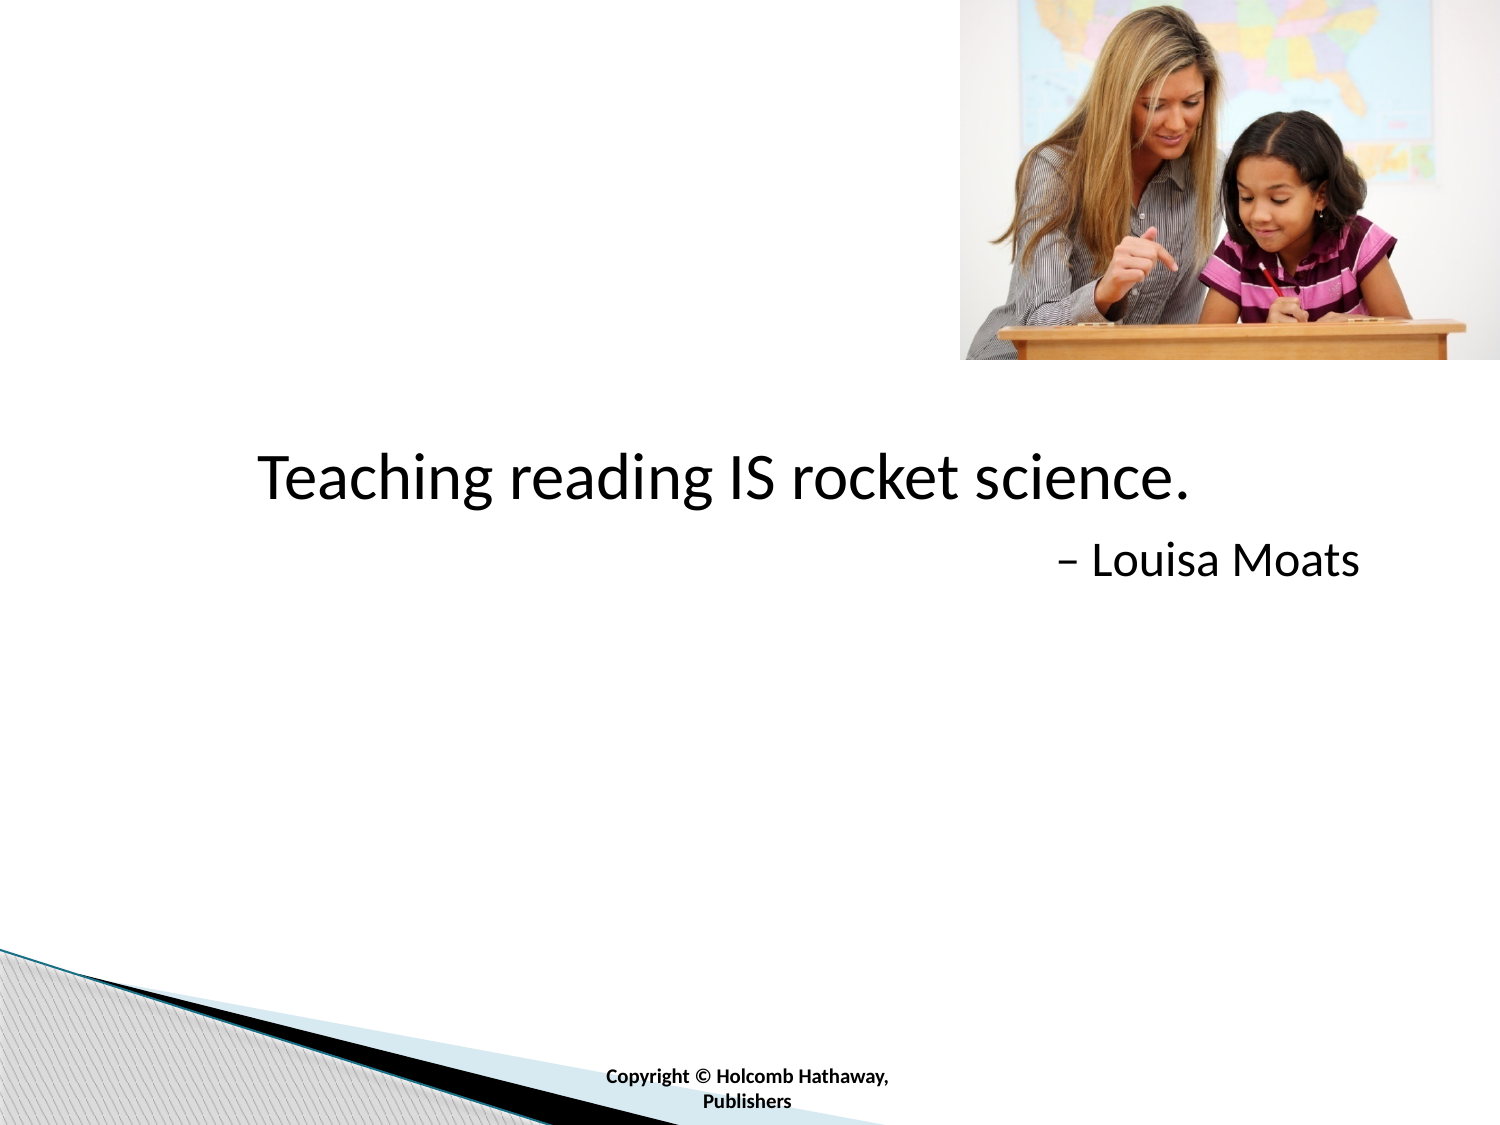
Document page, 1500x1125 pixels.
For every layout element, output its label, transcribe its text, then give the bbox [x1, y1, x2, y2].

list Teaching reading IS rocket science. – Louisa Moats [225, 425, 1375, 863]
picture [959, 0, 1500, 361]
footer Copyright © Holcomb Hathaway, Publishers [0, 1051, 1500, 1125]
